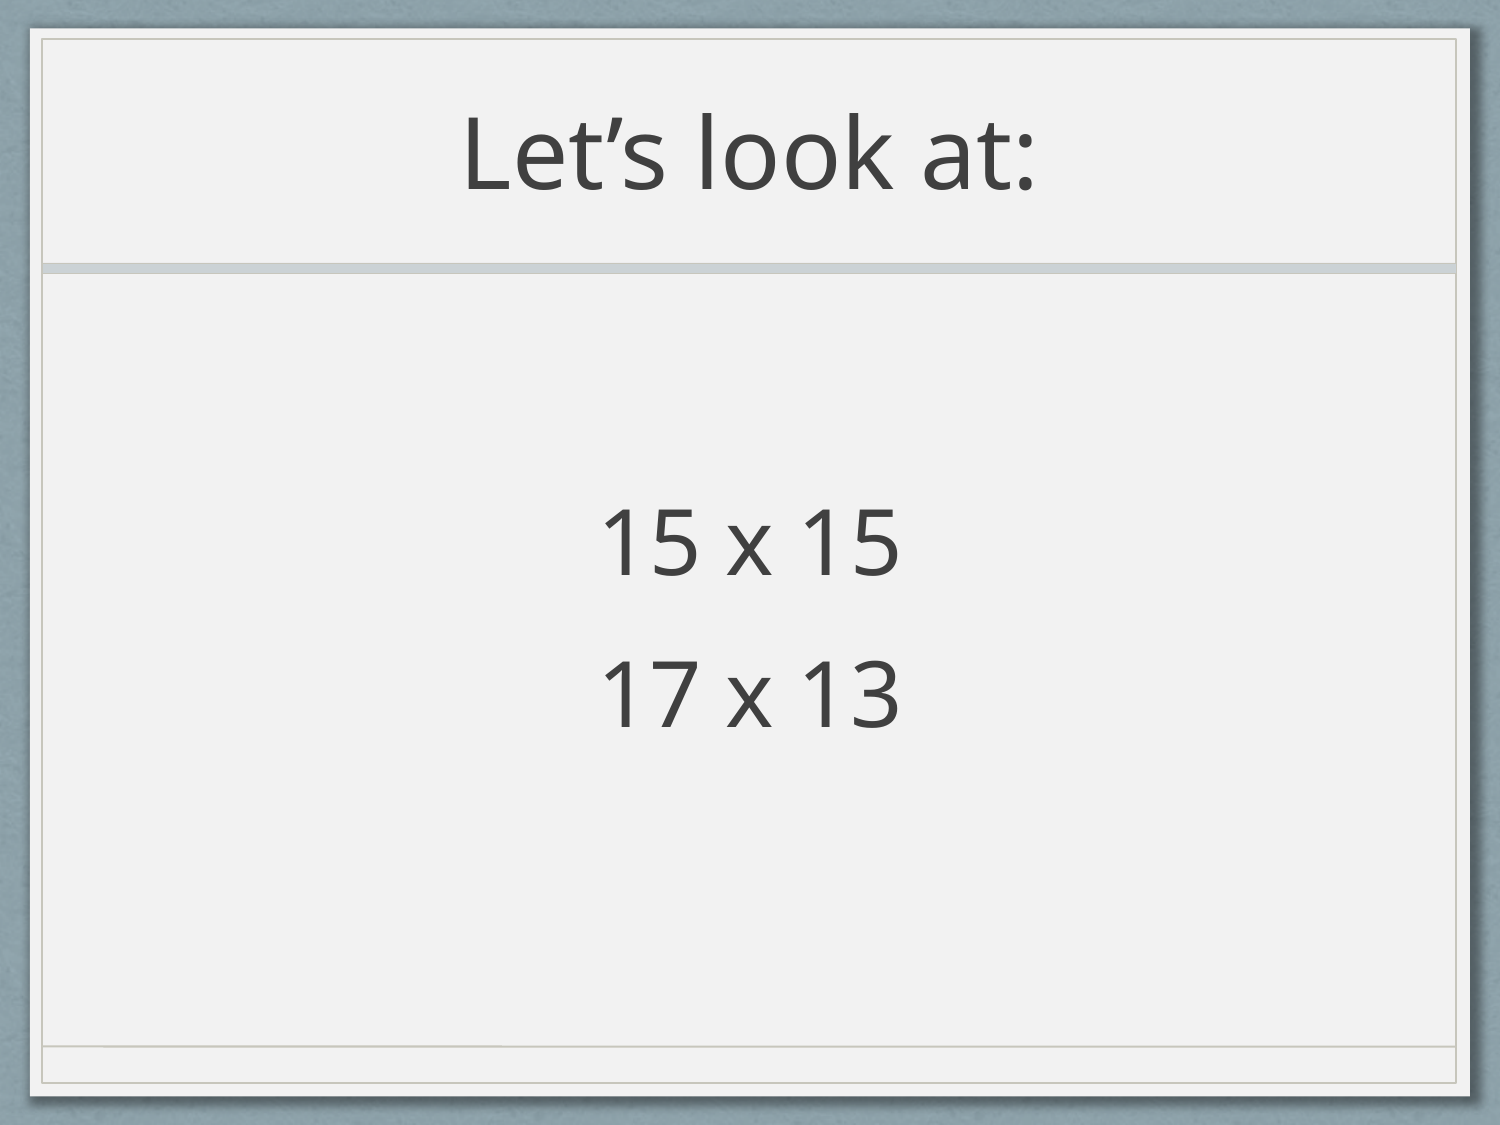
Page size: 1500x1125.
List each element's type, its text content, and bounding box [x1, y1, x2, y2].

title Let’s look at: [147, 40, 1353, 260]
list 15 x 15 17 x 13 [147, 375, 1353, 995]
